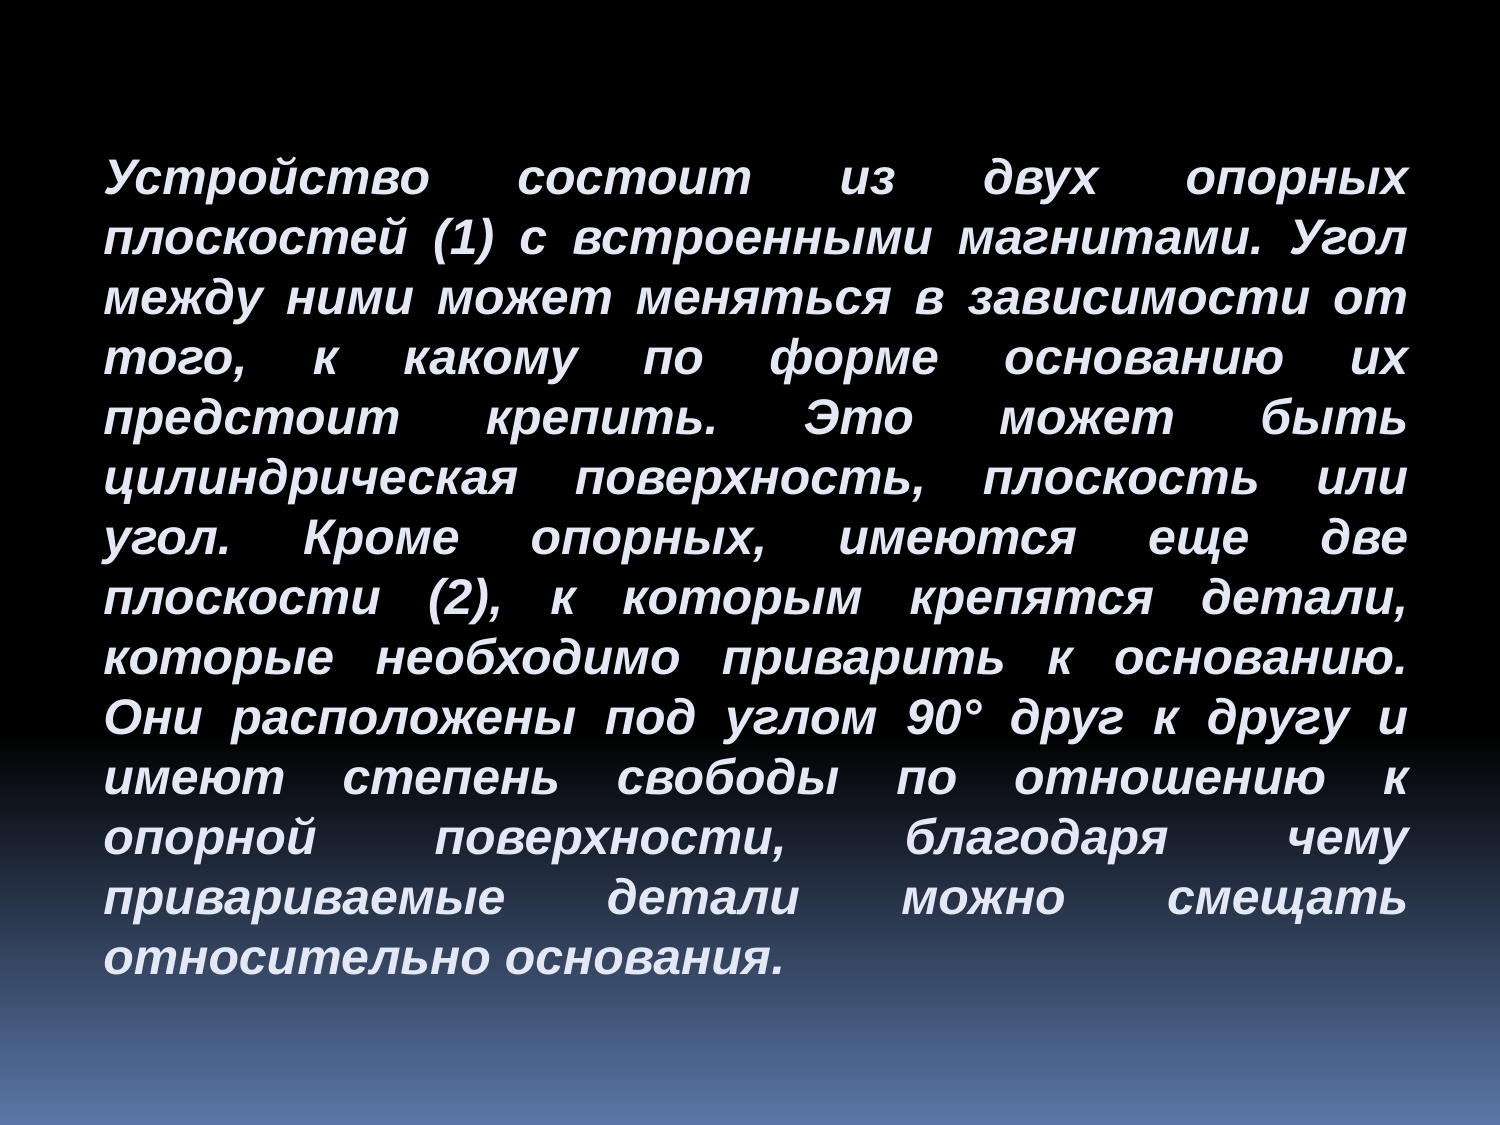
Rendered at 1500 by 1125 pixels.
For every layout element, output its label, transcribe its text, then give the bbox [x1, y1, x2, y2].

text_box Устройство состоит из двух опорных плоскостей (1) с встроенными магнитами. Угол между ними может меняться в зависимости от того, к какому по форме основанию их предстоит крепить. Это может быть цилиндрическая поверхность, плоскость или угол. Кроме опорных, имеются еще две плоскости (2), к которым крепятся детали, которые необходимо приварить к основанию. Они расположены под углом 90° друг к другу и имеют степень свободы по отношению к опорной поверхности, благодаря чему привариваемые детали можно смещать относительно основания. [88, 137, 1424, 992]
